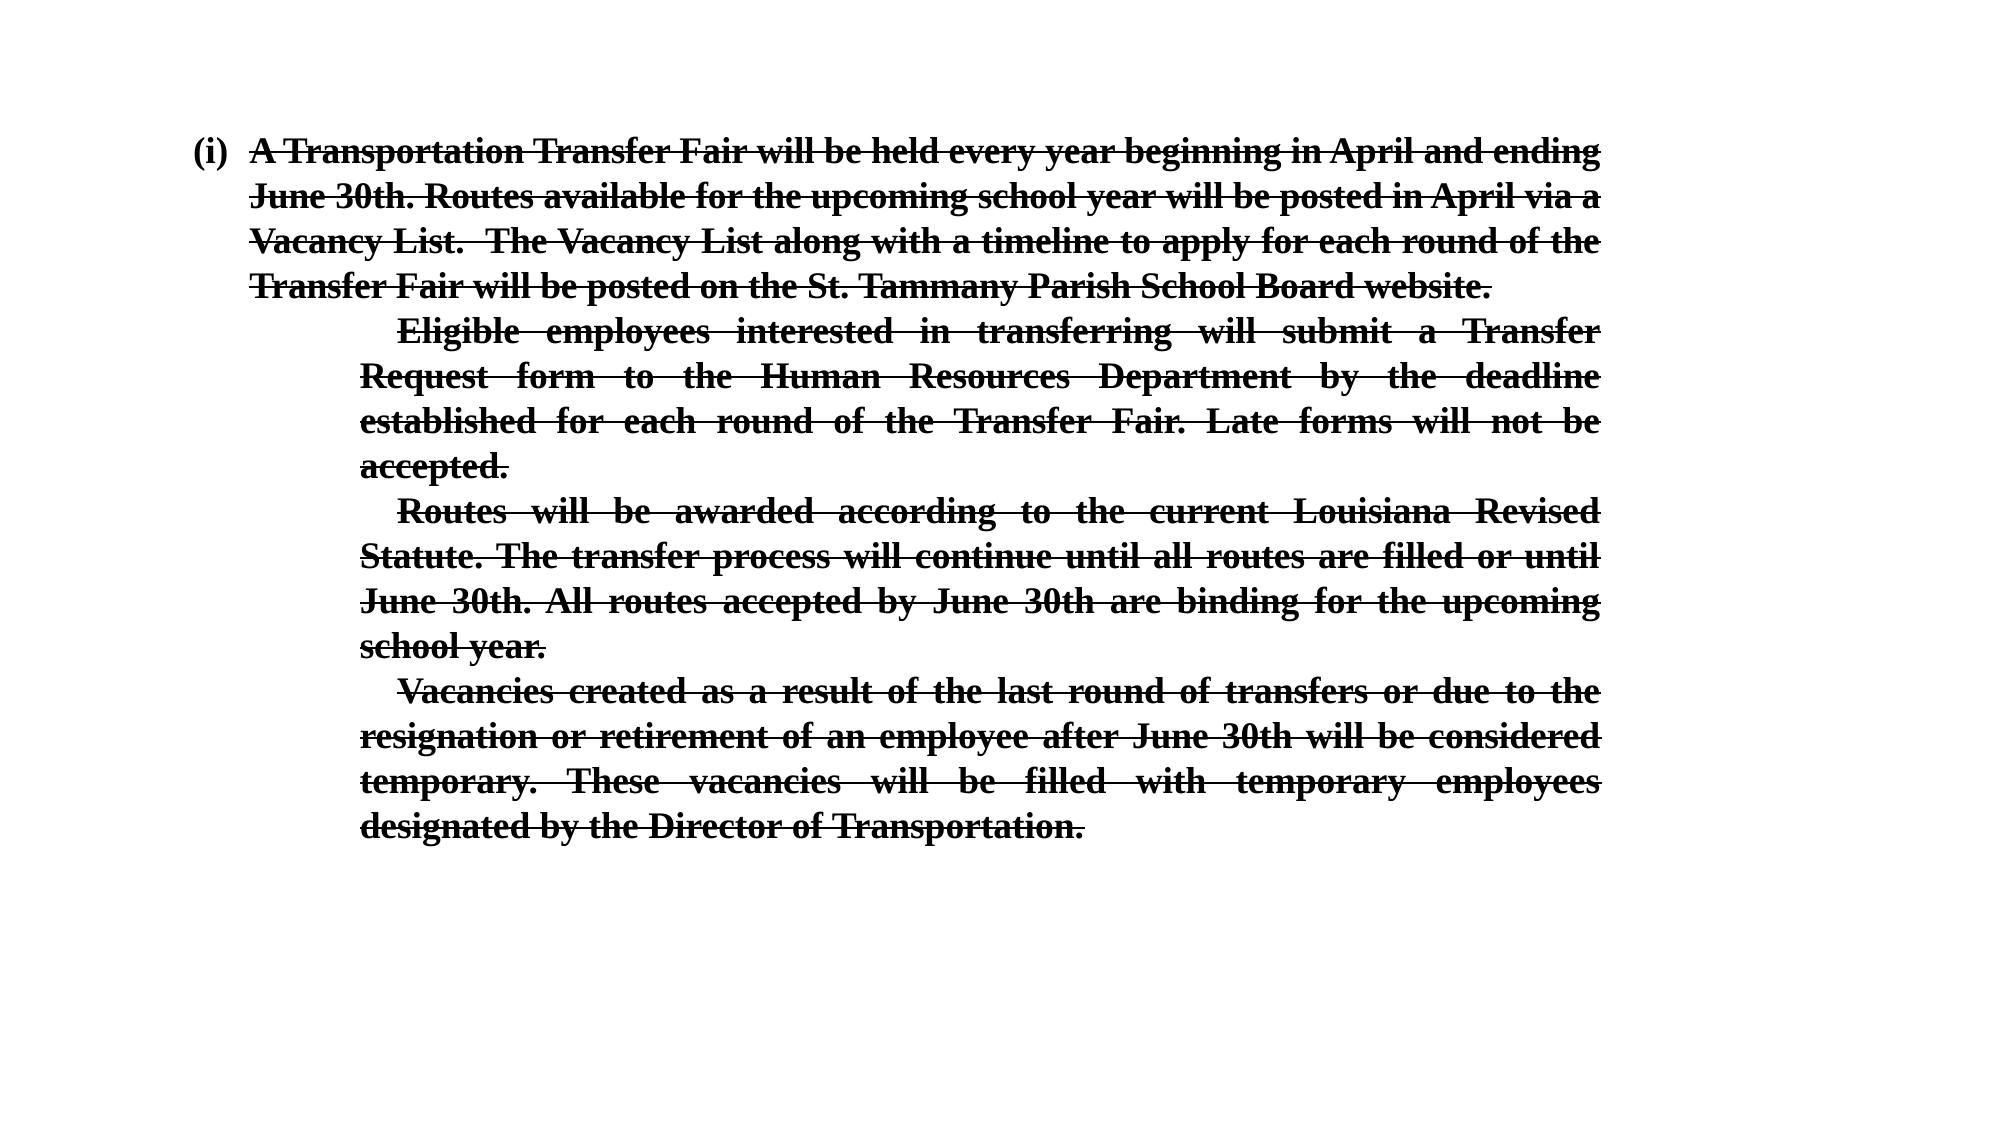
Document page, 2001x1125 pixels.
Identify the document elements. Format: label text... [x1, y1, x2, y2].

text_box A Transportation Transfer Fair will be held every year beginning in April and ending June 30th. Routes available for the upcoming school year will be posted in April via a Vacancy List. The Vacancy List along with a timeline to apply for each round of the Transfer Fair will be posted on the St. Tammany Parish School Board website. Eligible employees interested in transferring will submit a Transfer Request form to the Human Resources Department by the deadline established for each round of the Transfer Fair. Late forms will not be accepted. Routes will be awarded according to the current Louisiana Revised Statute. The transfer process will continue until all routes are filled or until June 30th. All routes accepted by June 30th are binding for the upcoming school year. Vacancies created as a result of the last round of transfers or due to the resignation or retirement of an employee after June 30th will be considered temporary. These vacancies will be filled with temporary employees designated by the Director of Transportation. [178, 118, 1804, 854]
